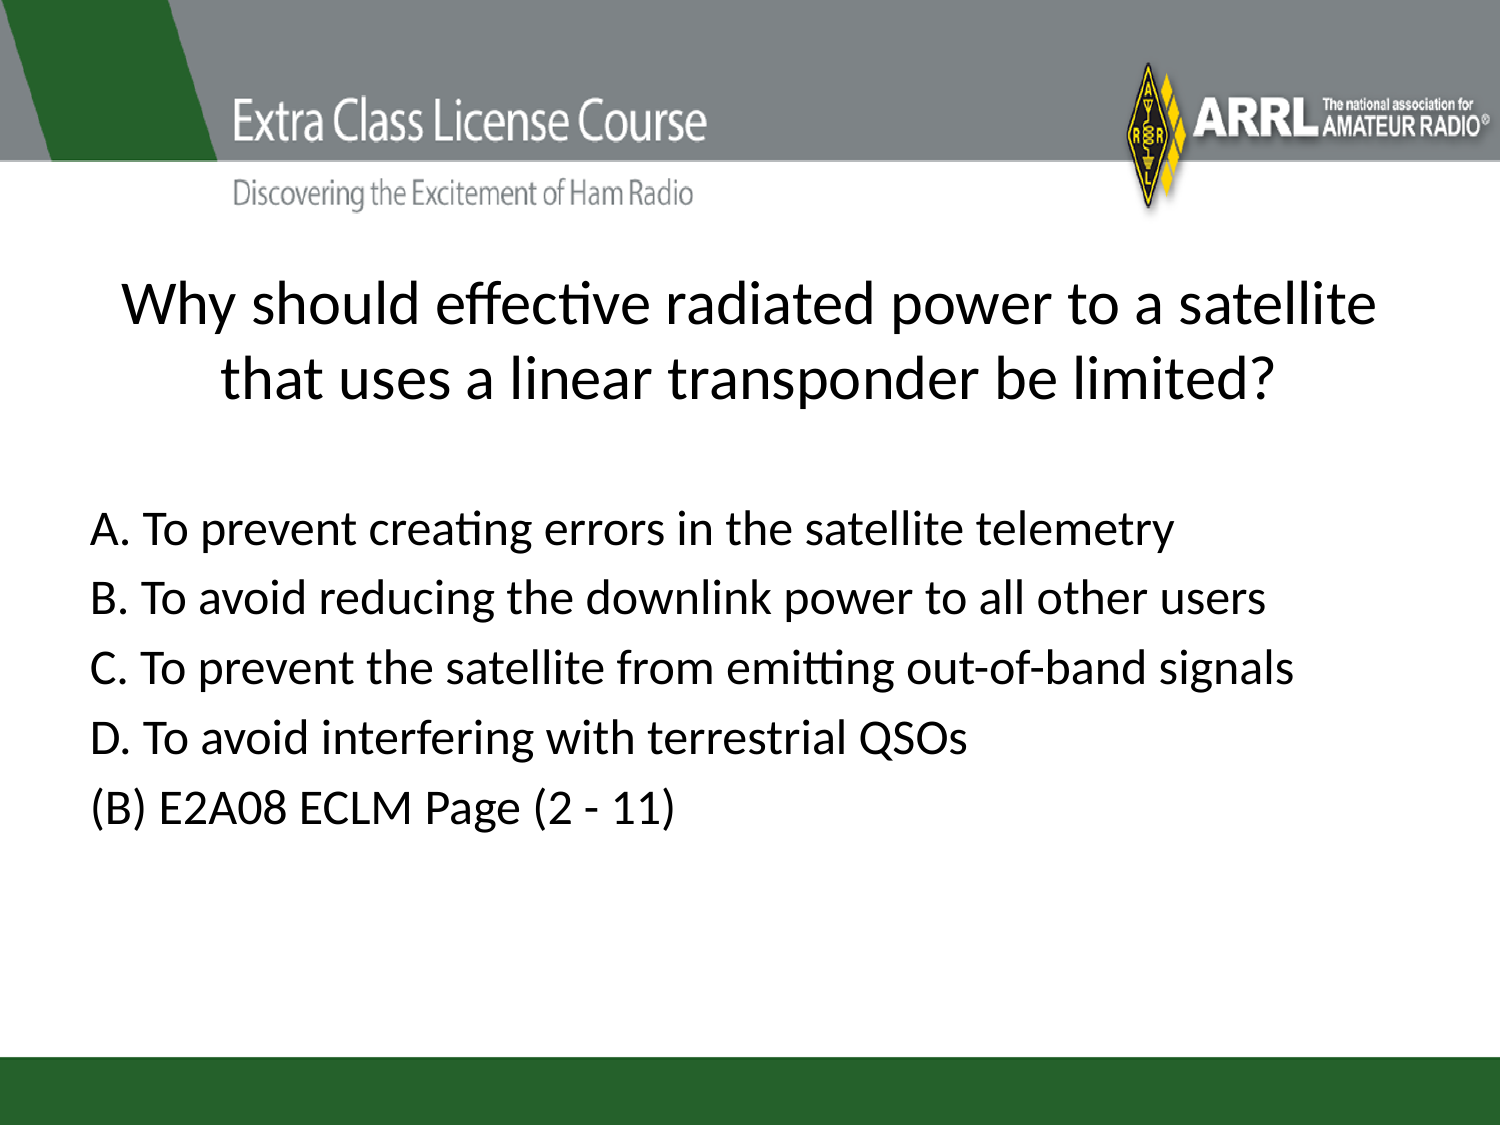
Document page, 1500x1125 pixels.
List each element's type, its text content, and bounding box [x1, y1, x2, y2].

list A. To prevent creating errors in the satellite telemetry B. To avoid reducing the downlink power to all other users C. To prevent the satellite from emitting out-of-band signals D. To avoid interfering with terrestrial QSOs (B) E2A08 ECLM Page (2 - 11) [75, 487, 1425, 1005]
picture [0, 0, 1500, 1125]
title Why should effective radiated power to a satellite that uses a linear transponder be limited? [75, 254, 1425, 435]
